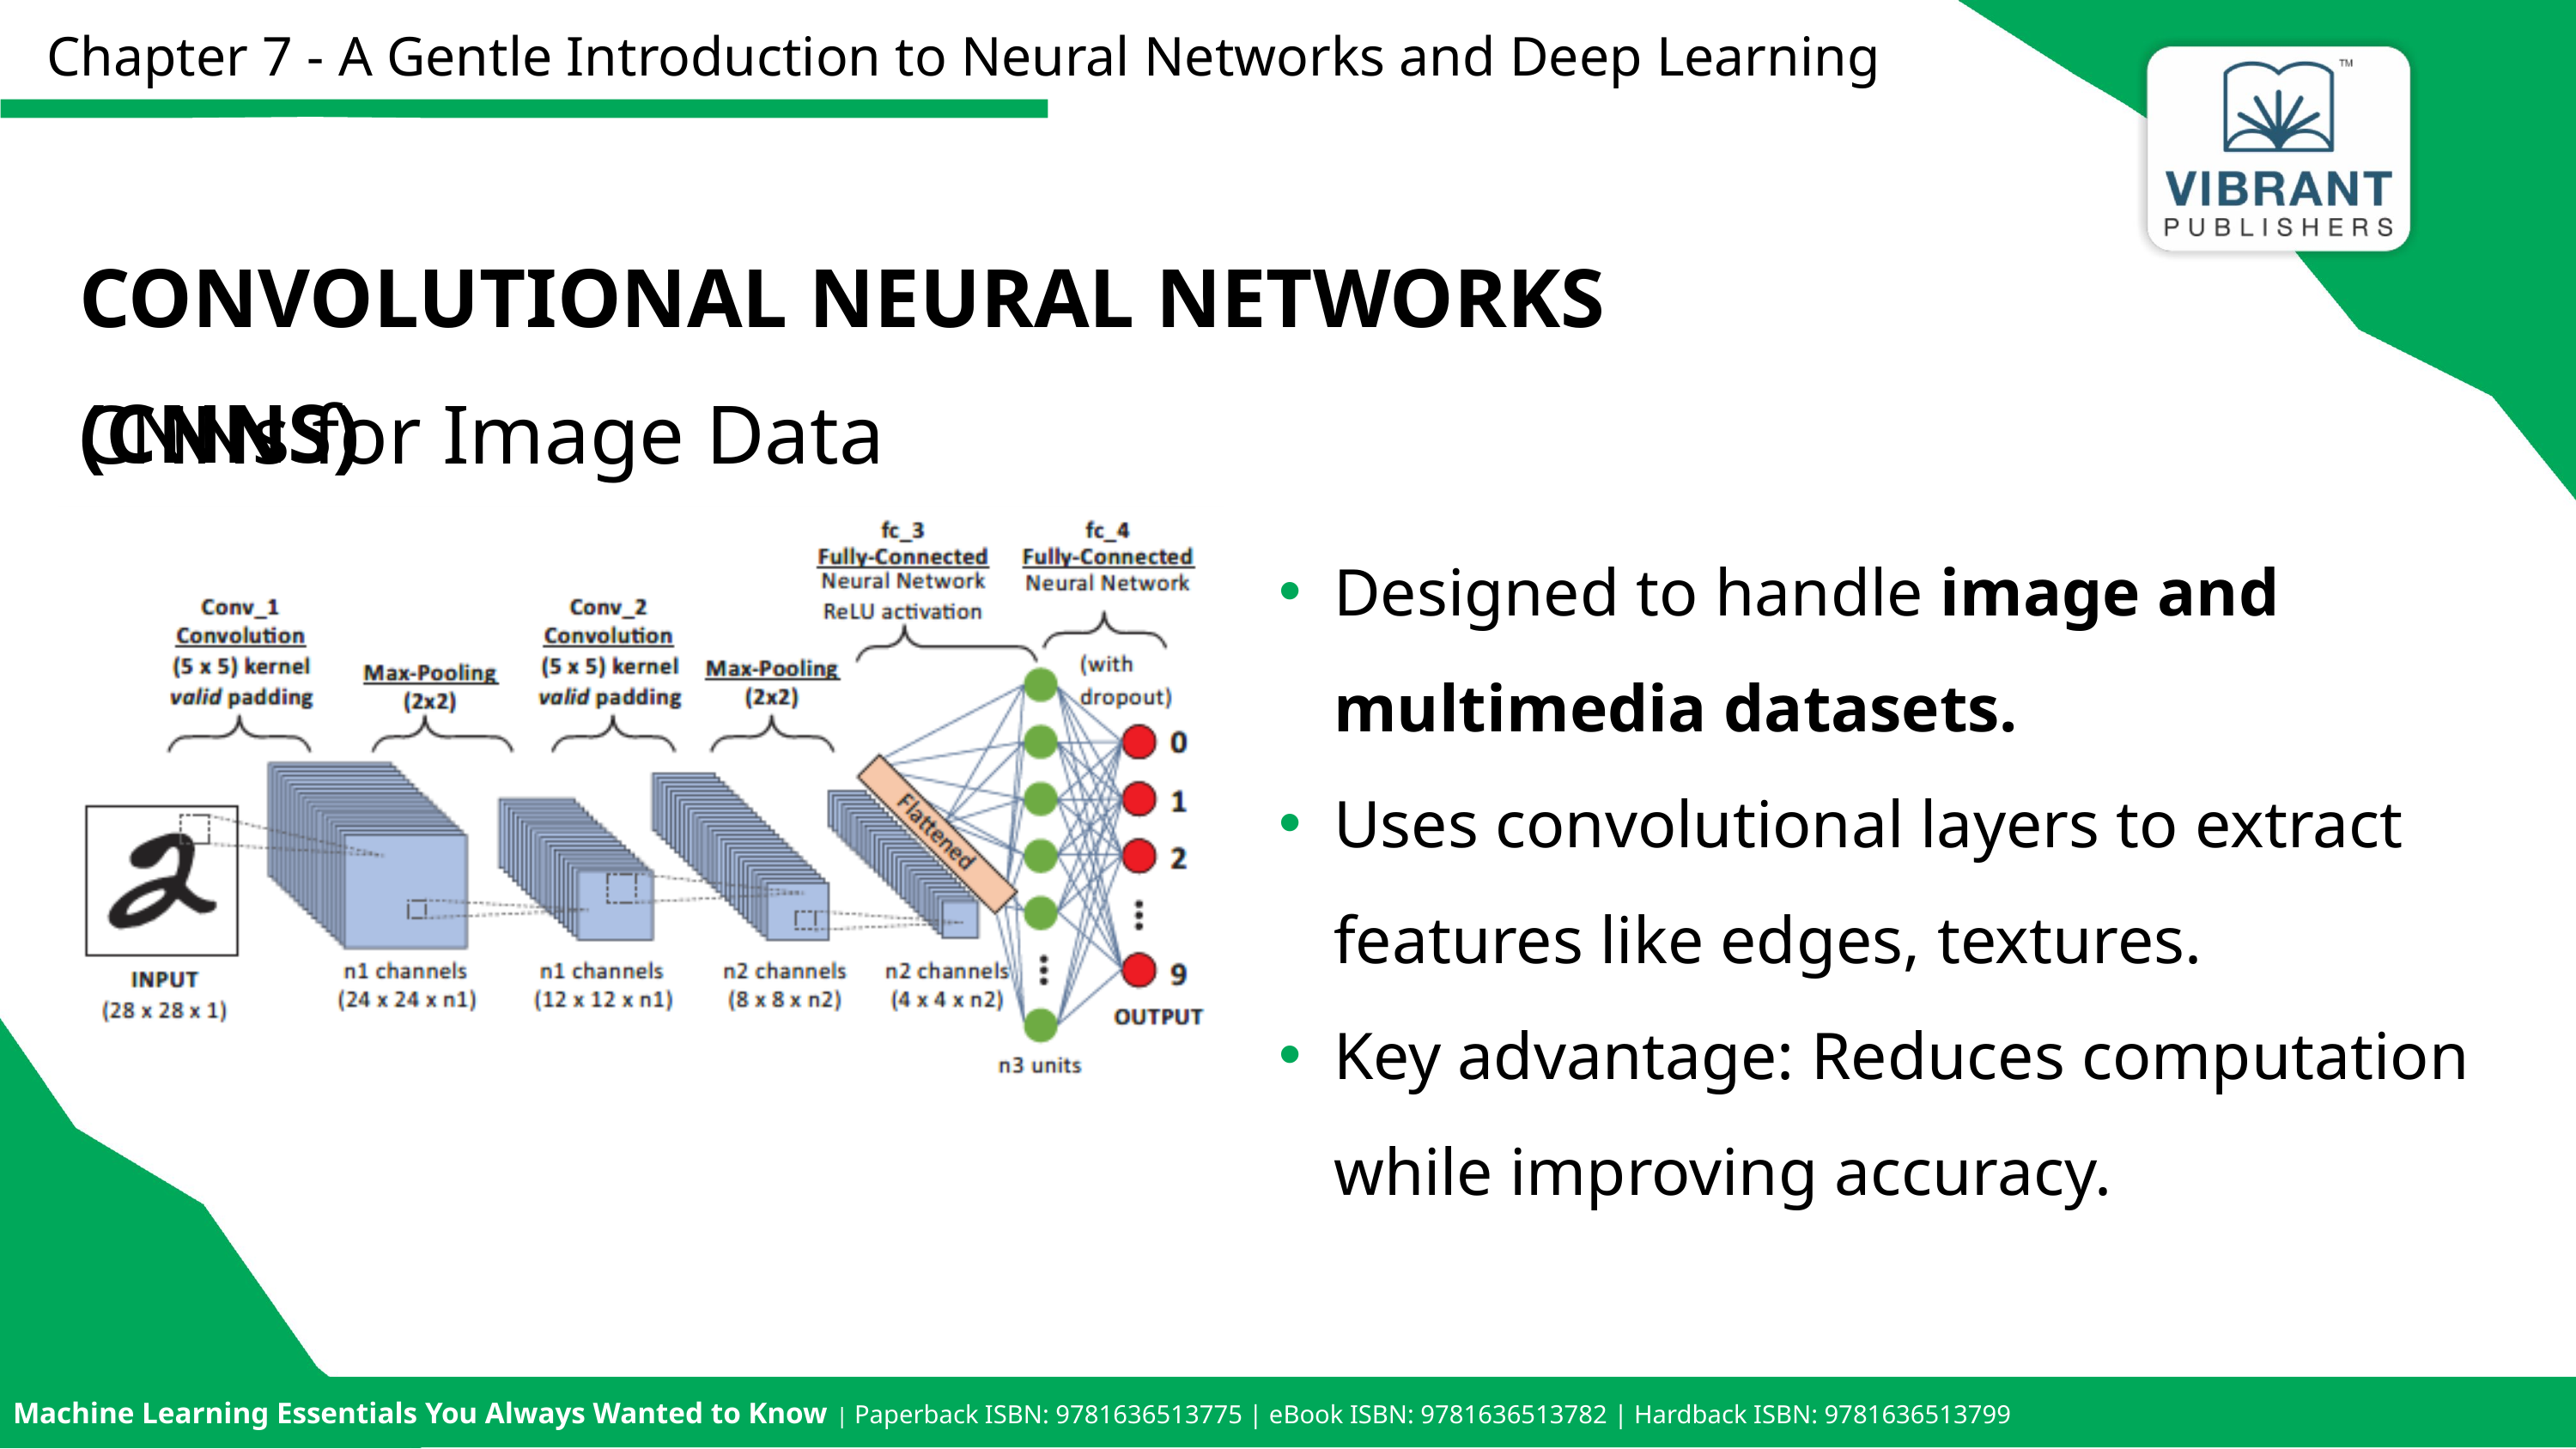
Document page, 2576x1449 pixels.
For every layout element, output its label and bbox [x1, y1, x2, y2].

picture [58, 506, 1224, 1100]
text_box [0, 0, 2576, 1448]
